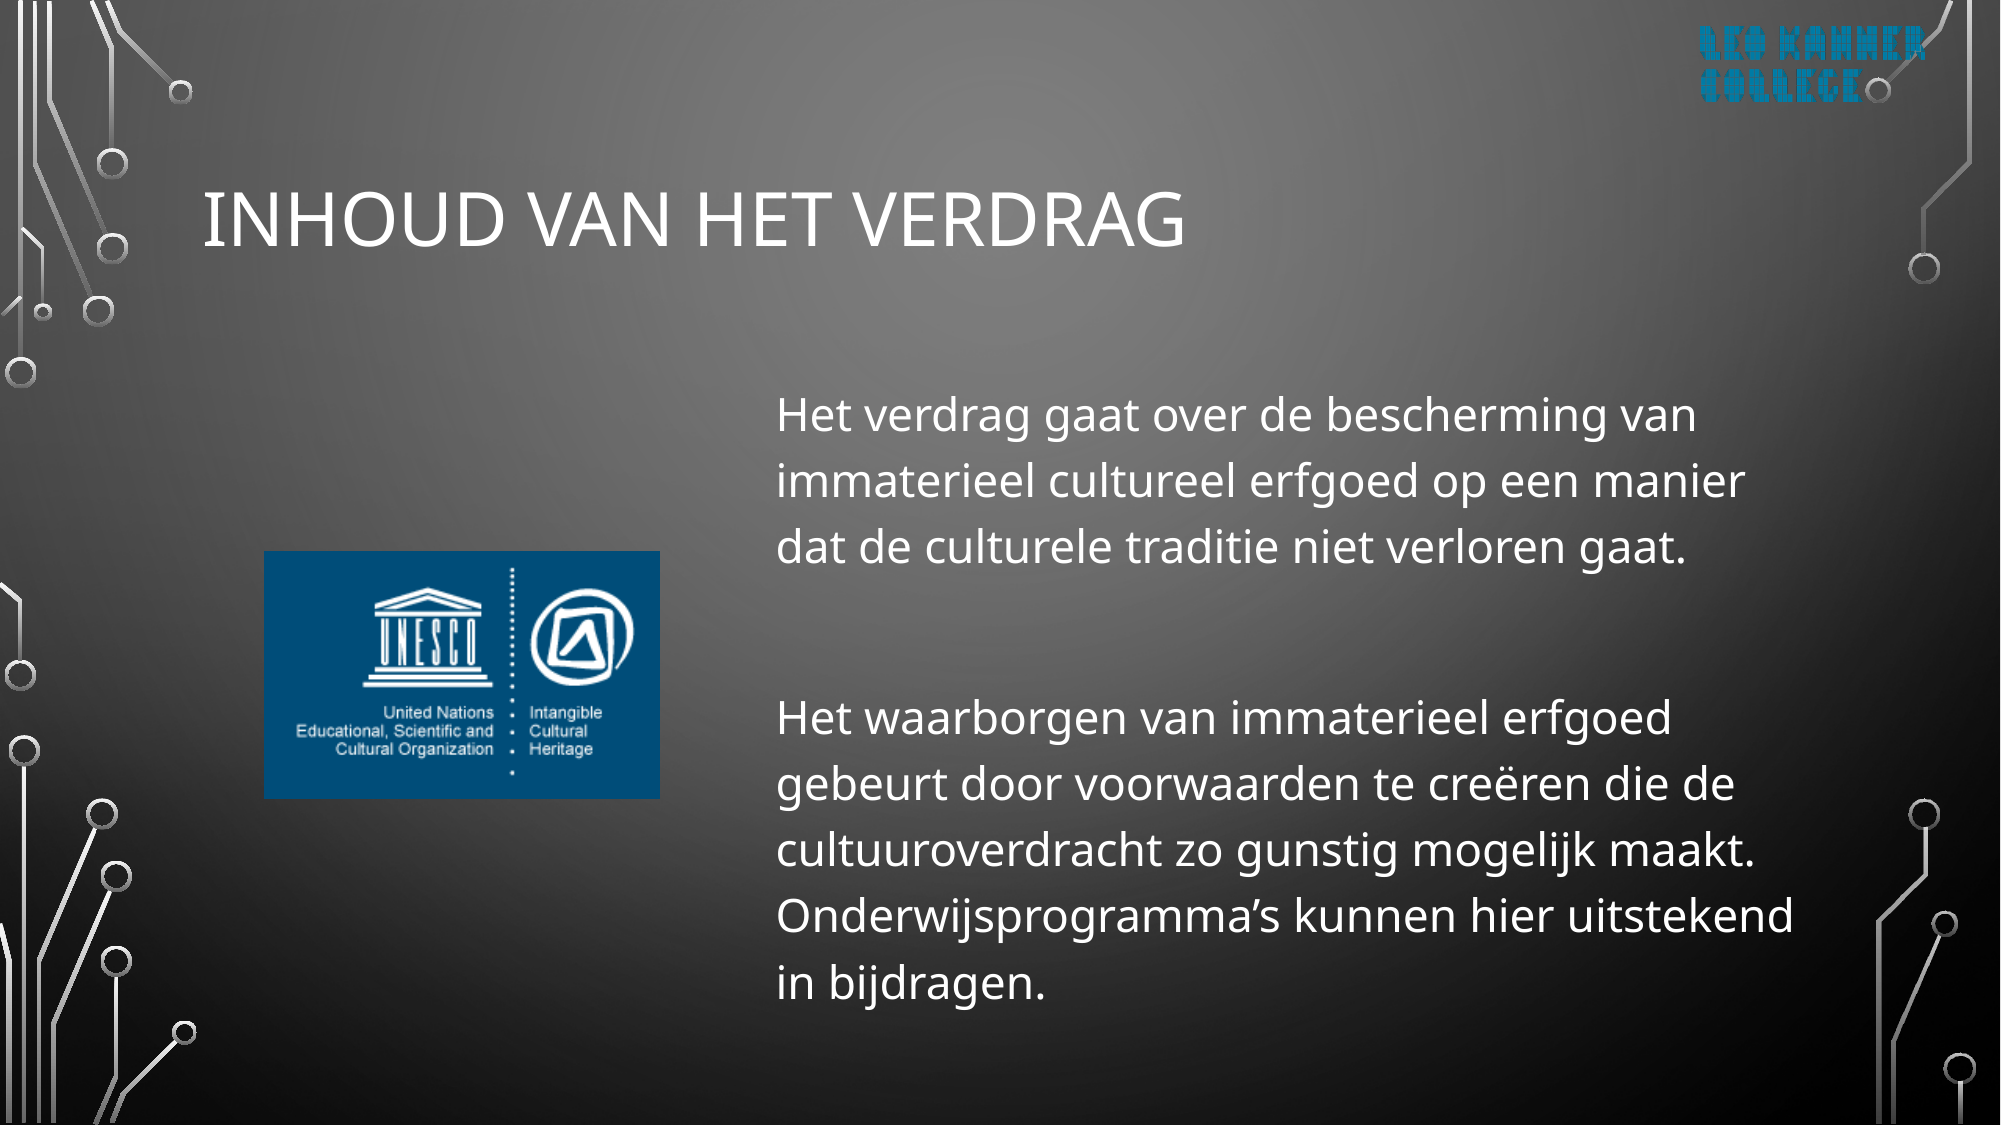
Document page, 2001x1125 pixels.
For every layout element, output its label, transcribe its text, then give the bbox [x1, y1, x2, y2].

picture [264, 551, 661, 799]
picture [1921, 38, 1925, 48]
list Het verdrag gaat over de bescherming van immaterieel cultureel erfgoed op een manier dat de culturele traditie niet verloren gaat. Het waarborgen van immaterieel erfgoed gebeurt door voorwaarden te creëren die de cultuuroverdracht zo gunstig mogelijk maakt. Onderwijsprogramma’s kunnen hier uitstekend in bijdragen. [760, 367, 1813, 1024]
picture [1699, 26, 1925, 102]
picture [1785, 26, 1794, 34]
title Inhoud van het verdrag [187, 101, 1813, 344]
